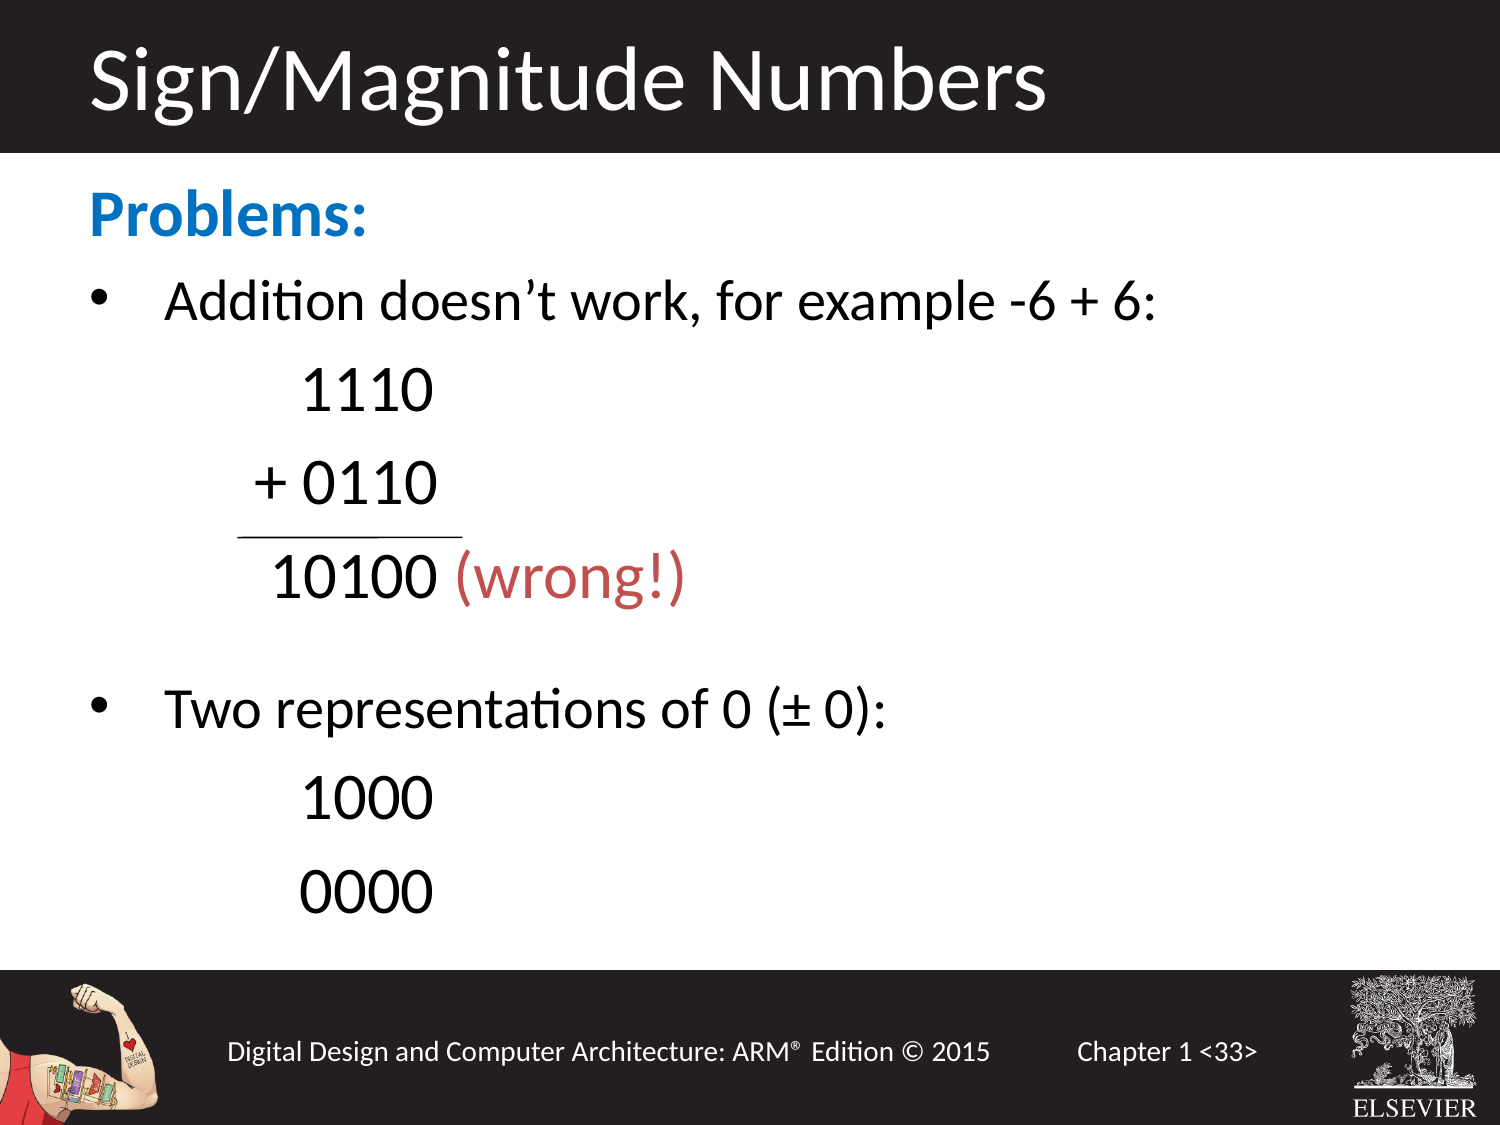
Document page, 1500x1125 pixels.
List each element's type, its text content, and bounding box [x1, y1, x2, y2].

text_box [87, 174, 1413, 1025]
picture [0, 979, 163, 1125]
picture [1350, 974, 1477, 1117]
text_box Sign/Magnitude Numbers [75, 11, 1375, 136]
text_box Problems: Addition doesn’t work, for example -6 + 6: 1110 + 0110 10100 (wrong!) Two representations of 0 (± 0): 1000 0000 [75, 162, 1400, 1013]
